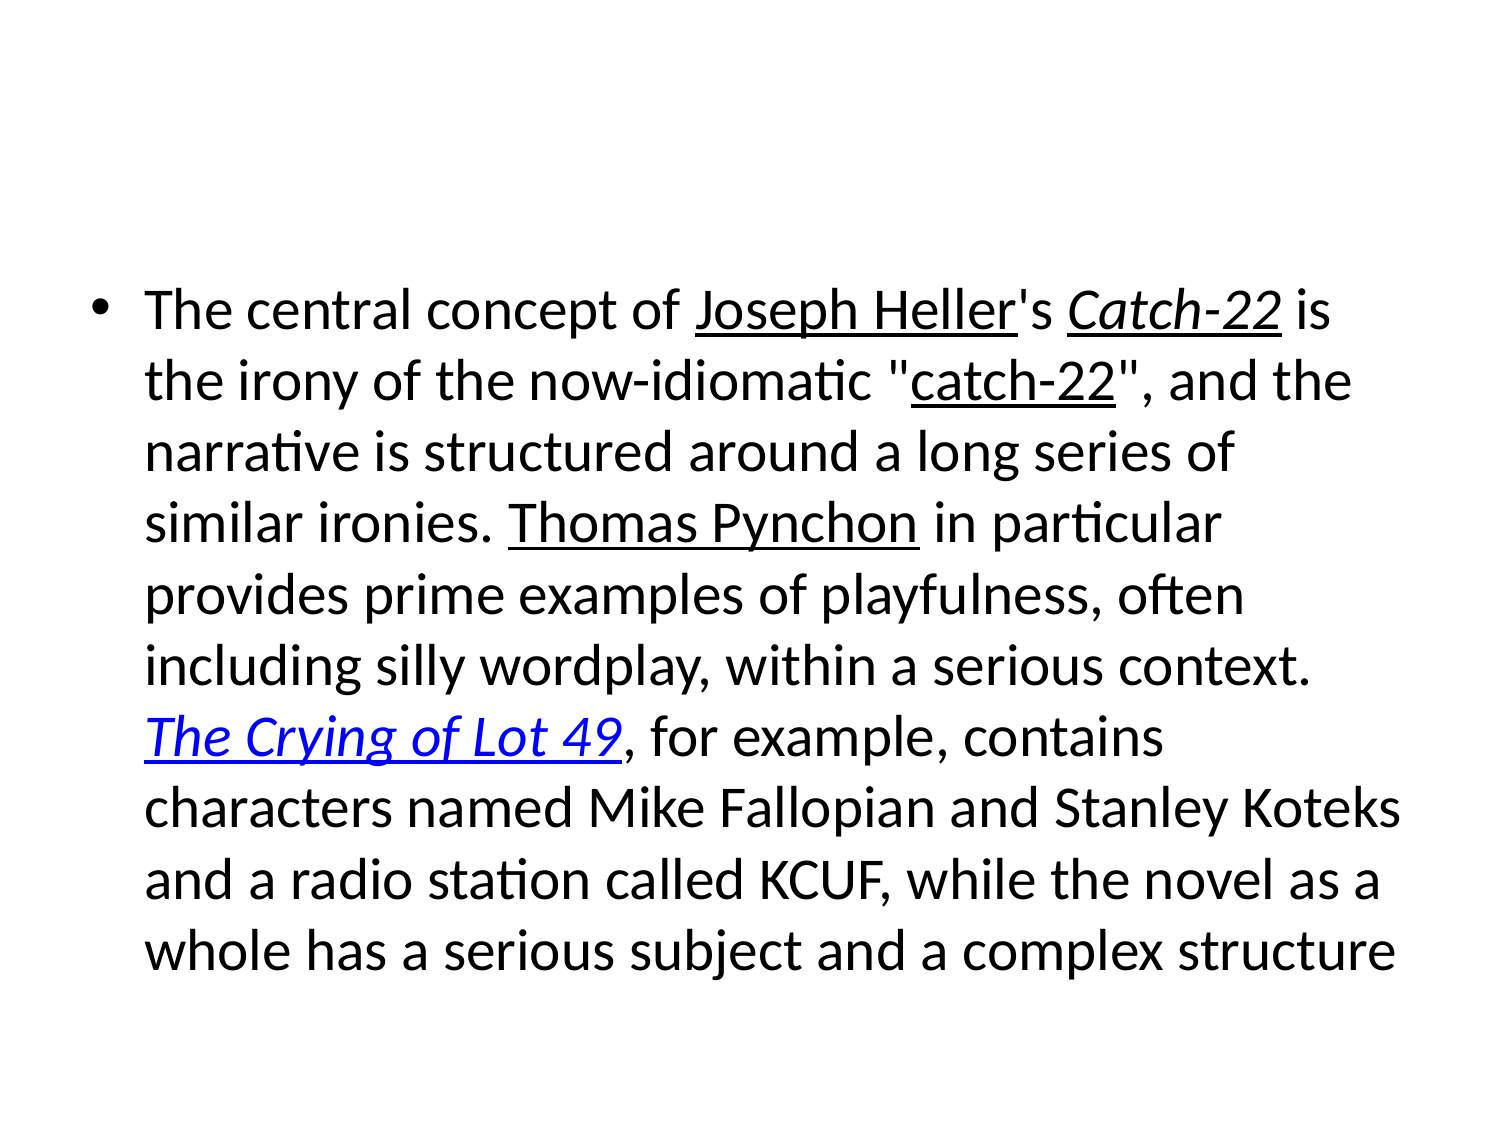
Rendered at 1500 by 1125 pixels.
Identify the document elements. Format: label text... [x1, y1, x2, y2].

list The central concept of Joseph Heller's Catch-22 is the irony of the now-idiomatic "catch-22", and the narrative is structured around a long series of similar ironies. Thomas Pynchon in particular provides prime examples of playfulness, often including silly wordplay, within a serious context. The Crying of Lot 49, for example, contains characters named Mike Fallopian and Stanley Koteks and a radio station called KCUF, while the novel as a whole has a serious subject and a complex structure [75, 262, 1425, 1005]
